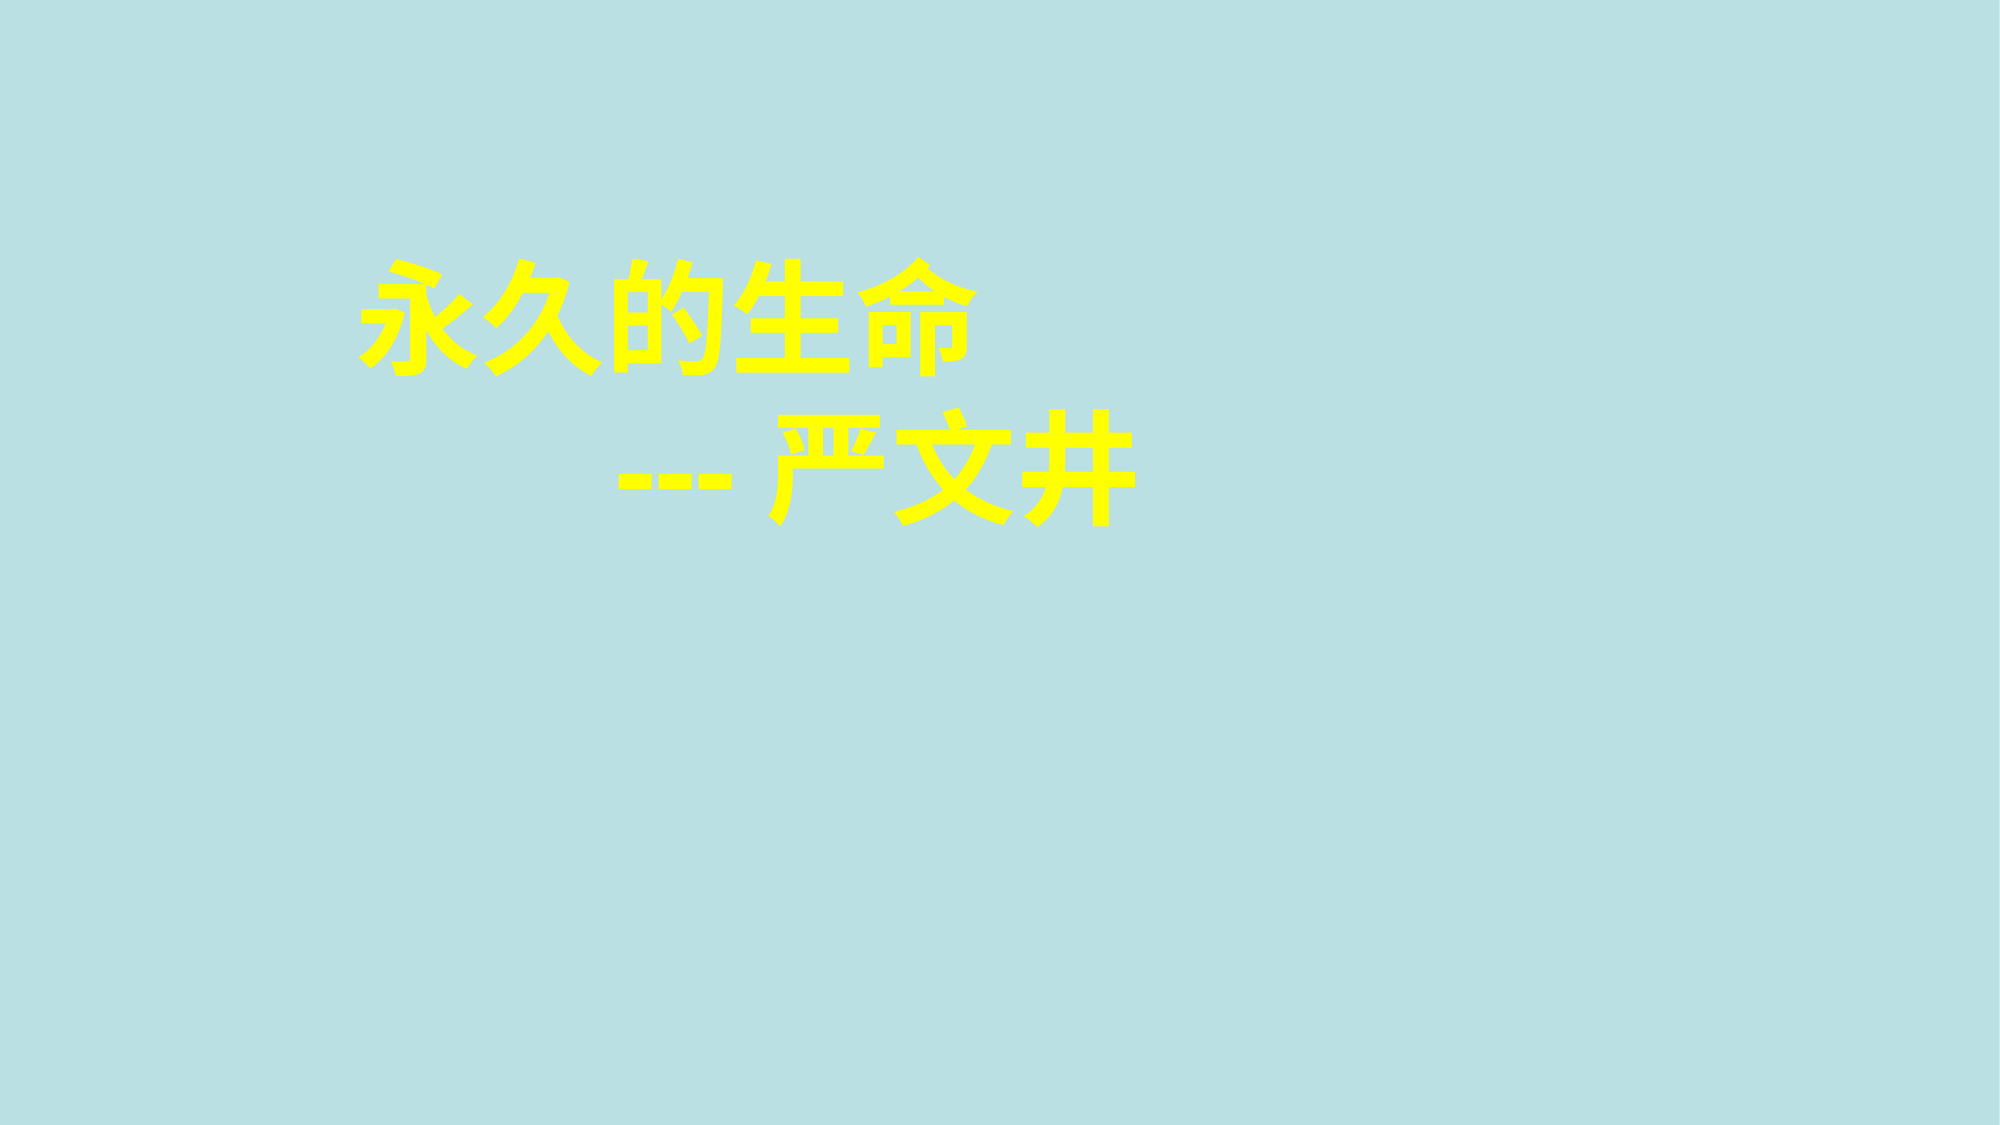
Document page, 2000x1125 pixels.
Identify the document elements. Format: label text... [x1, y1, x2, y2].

text_box 永久的生命 ---严文井 [340, 233, 1710, 548]
